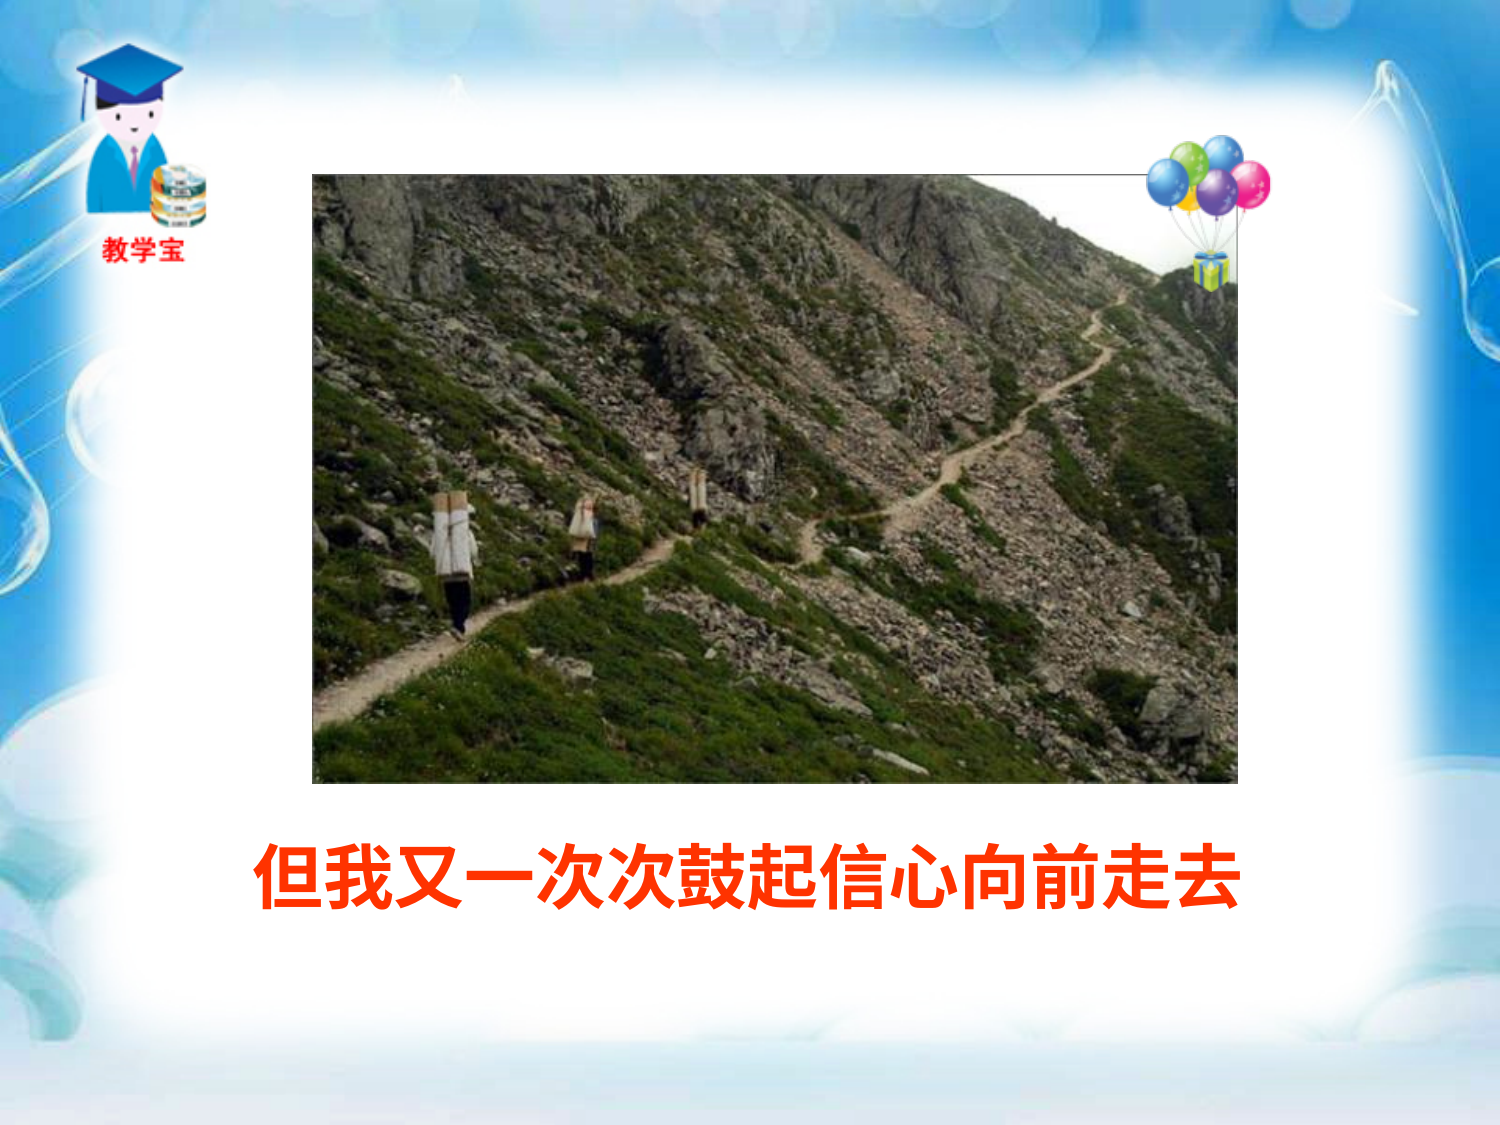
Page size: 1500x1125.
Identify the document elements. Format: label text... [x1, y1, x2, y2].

picture [0, 0, 1500, 1125]
text_box 但我又一次次鼓起信心向前走去 [237, 824, 1500, 925]
